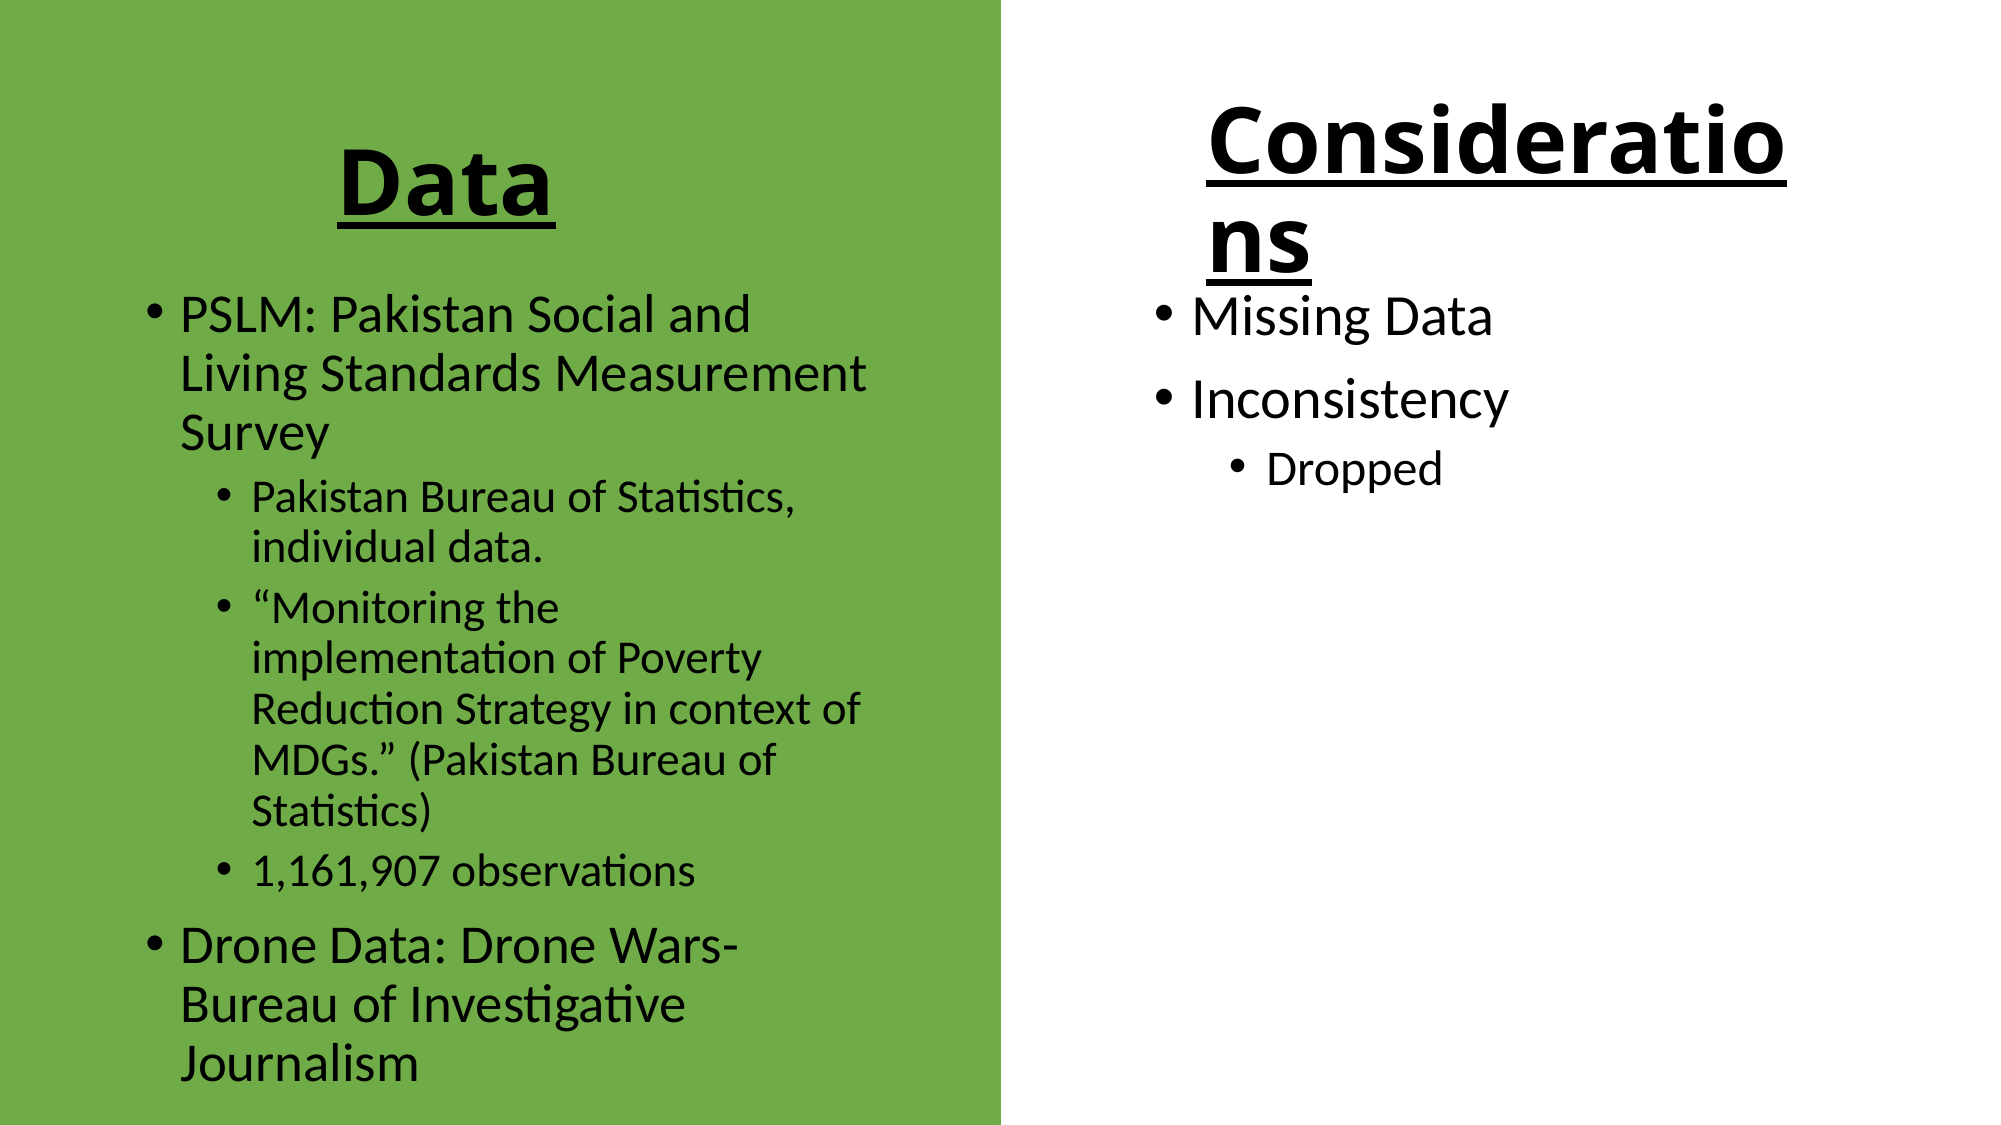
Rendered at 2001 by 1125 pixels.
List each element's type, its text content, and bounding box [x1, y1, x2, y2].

list PSLM: Pakistan Social and Living Standards Measurement Survey Pakistan Bureau of Statistics, individual data. “Monitoring the implementation of Poverty Reduction Strategy in context of MDGs.” (Pakistan Bureau of Statistics) 1,161,907 observations Drone Data: Drone Wars- Bureau of Investigative Journalism [130, 277, 889, 1103]
title Considerations [1191, 84, 1845, 277]
text_box Data [321, 77, 846, 295]
text_box [0, 0, 1001, 1125]
text_box Missing Data Inconsistency Dropped [1138, 277, 1897, 1103]
